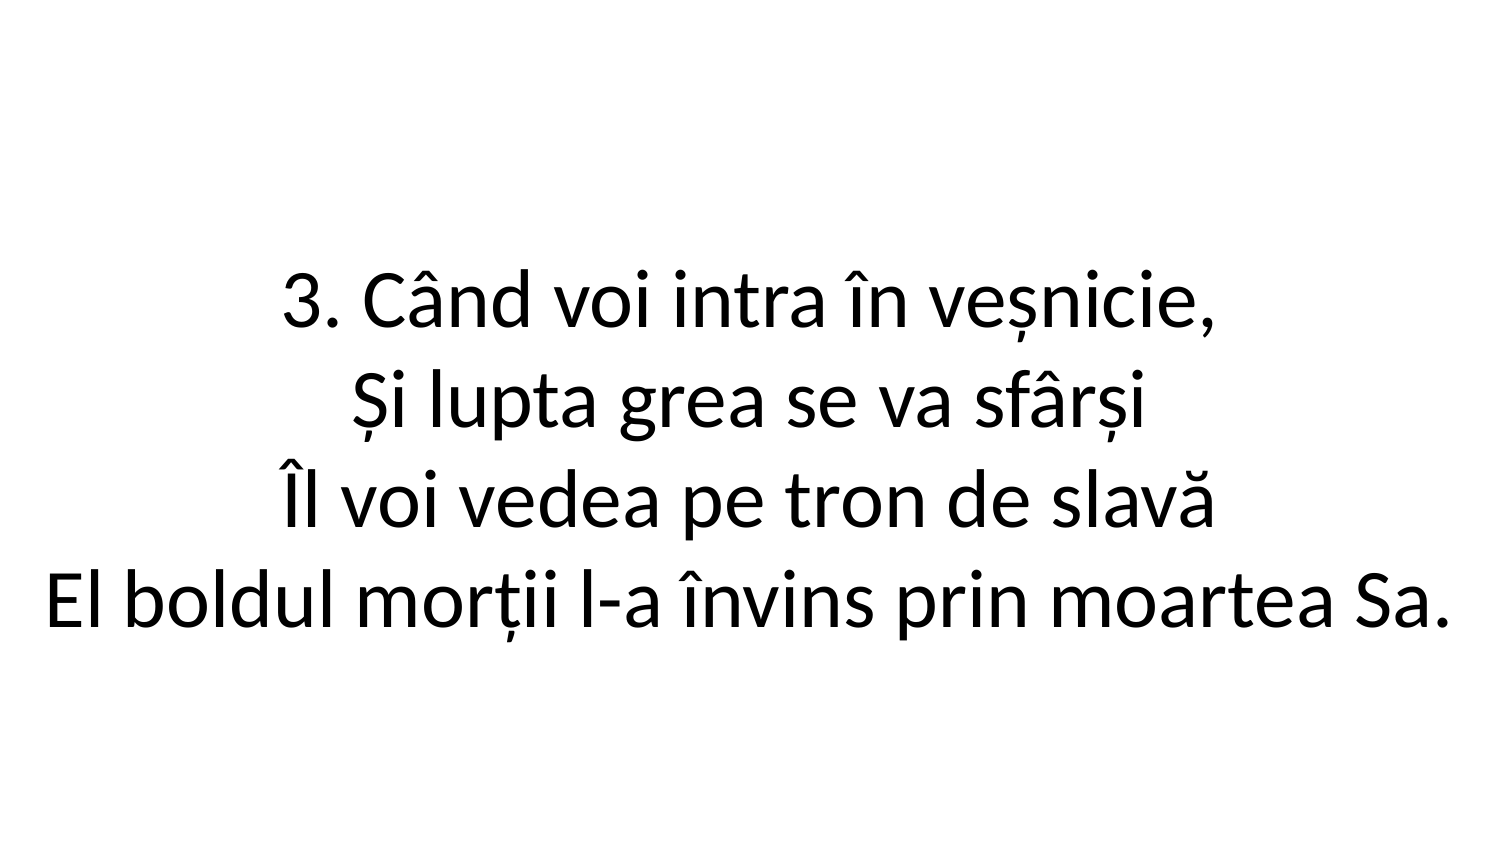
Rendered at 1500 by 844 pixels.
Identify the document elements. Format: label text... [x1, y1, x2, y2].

text_box 3. Când voi intra în veșnicie, Și lupta grea se va sfârși Îl voi vedea pe tron de slavă El boldul morții l-a învins prin moartea Sa. [29, 192, 1471, 652]
